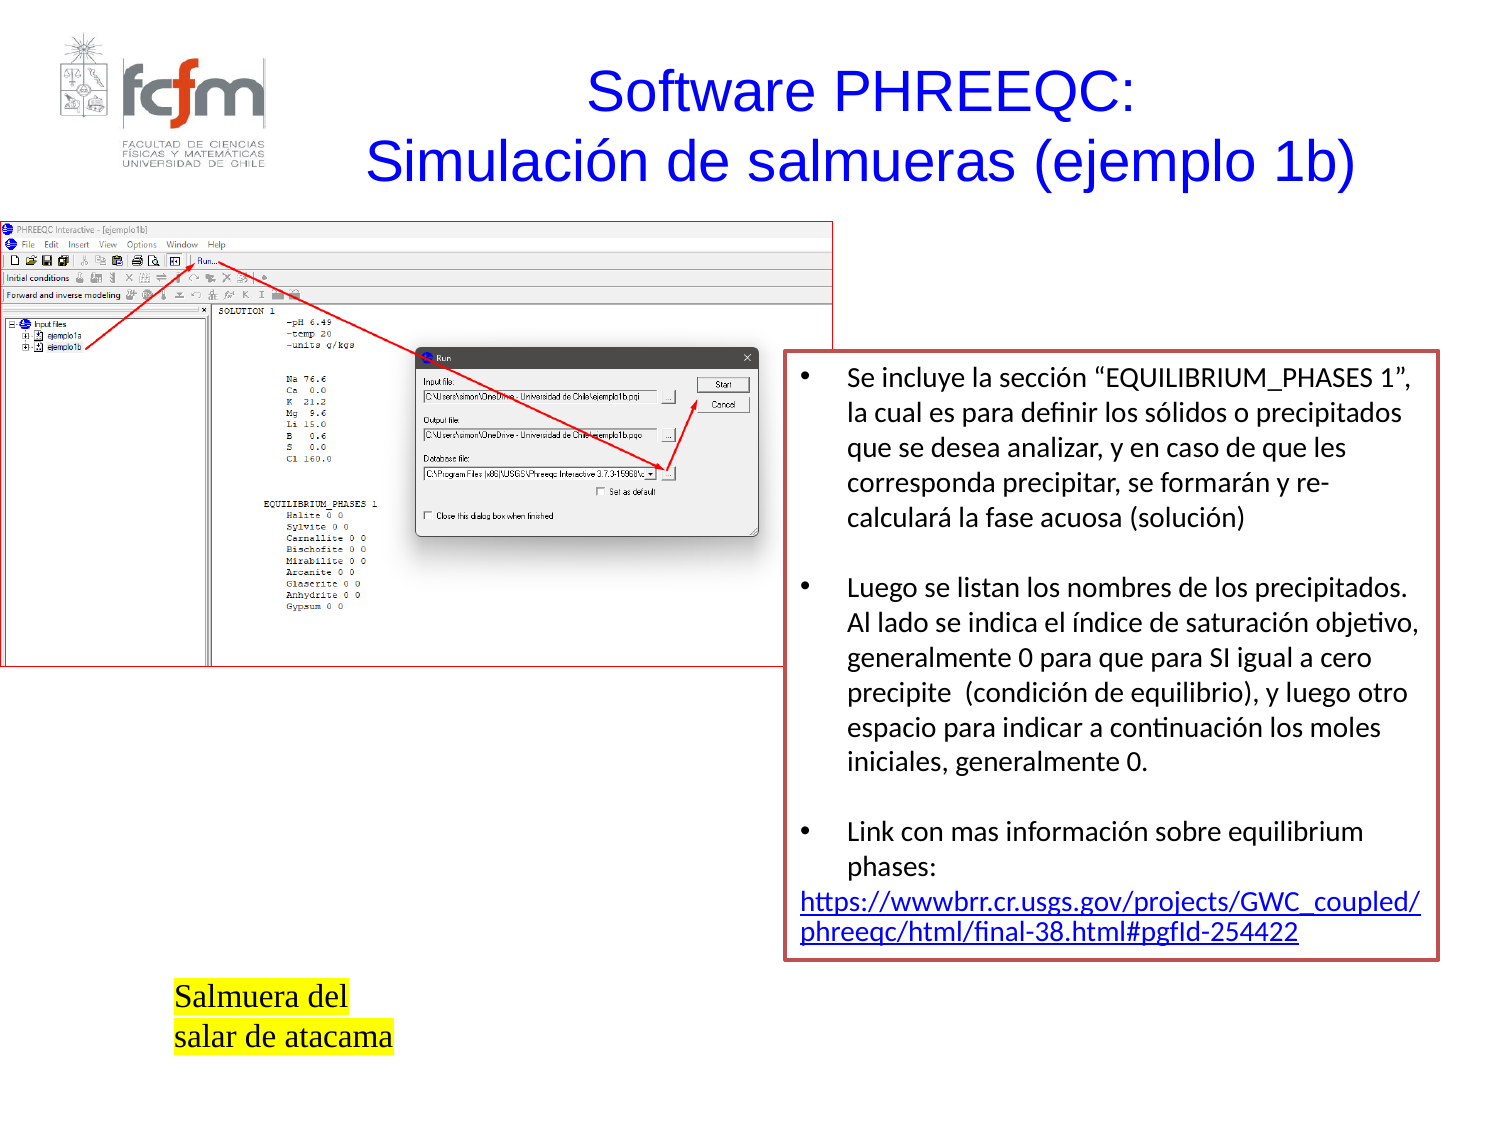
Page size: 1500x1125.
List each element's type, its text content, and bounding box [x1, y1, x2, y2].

text_box Salmuera del salar de atacama [159, 966, 432, 1062]
picture [0, 220, 833, 668]
text_box Software PHREEQC: Simulación de salmueras (ejemplo 1b) [416, 28, 1308, 218]
text_box Se incluye la sección “EQUILIBRIUM_PHASES 1”, la cual es para definir los sólidos o precipitados que se desea analizar, y en caso de que les corresponda precipitar, se formarán y re-calculará la fase acuosa (solución) Luego se listan los nombres de los precipitados. Al lado se indica el índice de saturación objetivo, generalmente 0 para que para SI igual a cero precipite (condición de equilibrio), y luego otro espacio para indicar a continuación los moles iniciales, generalmente 0. Link con mas información sobre equilibrium phases: https://wwwbrr.cr.usgs.gov/projects/GWC_coupled/phreeqc/html/final-38.html#pgfId-254422 [783, 349, 1440, 962]
